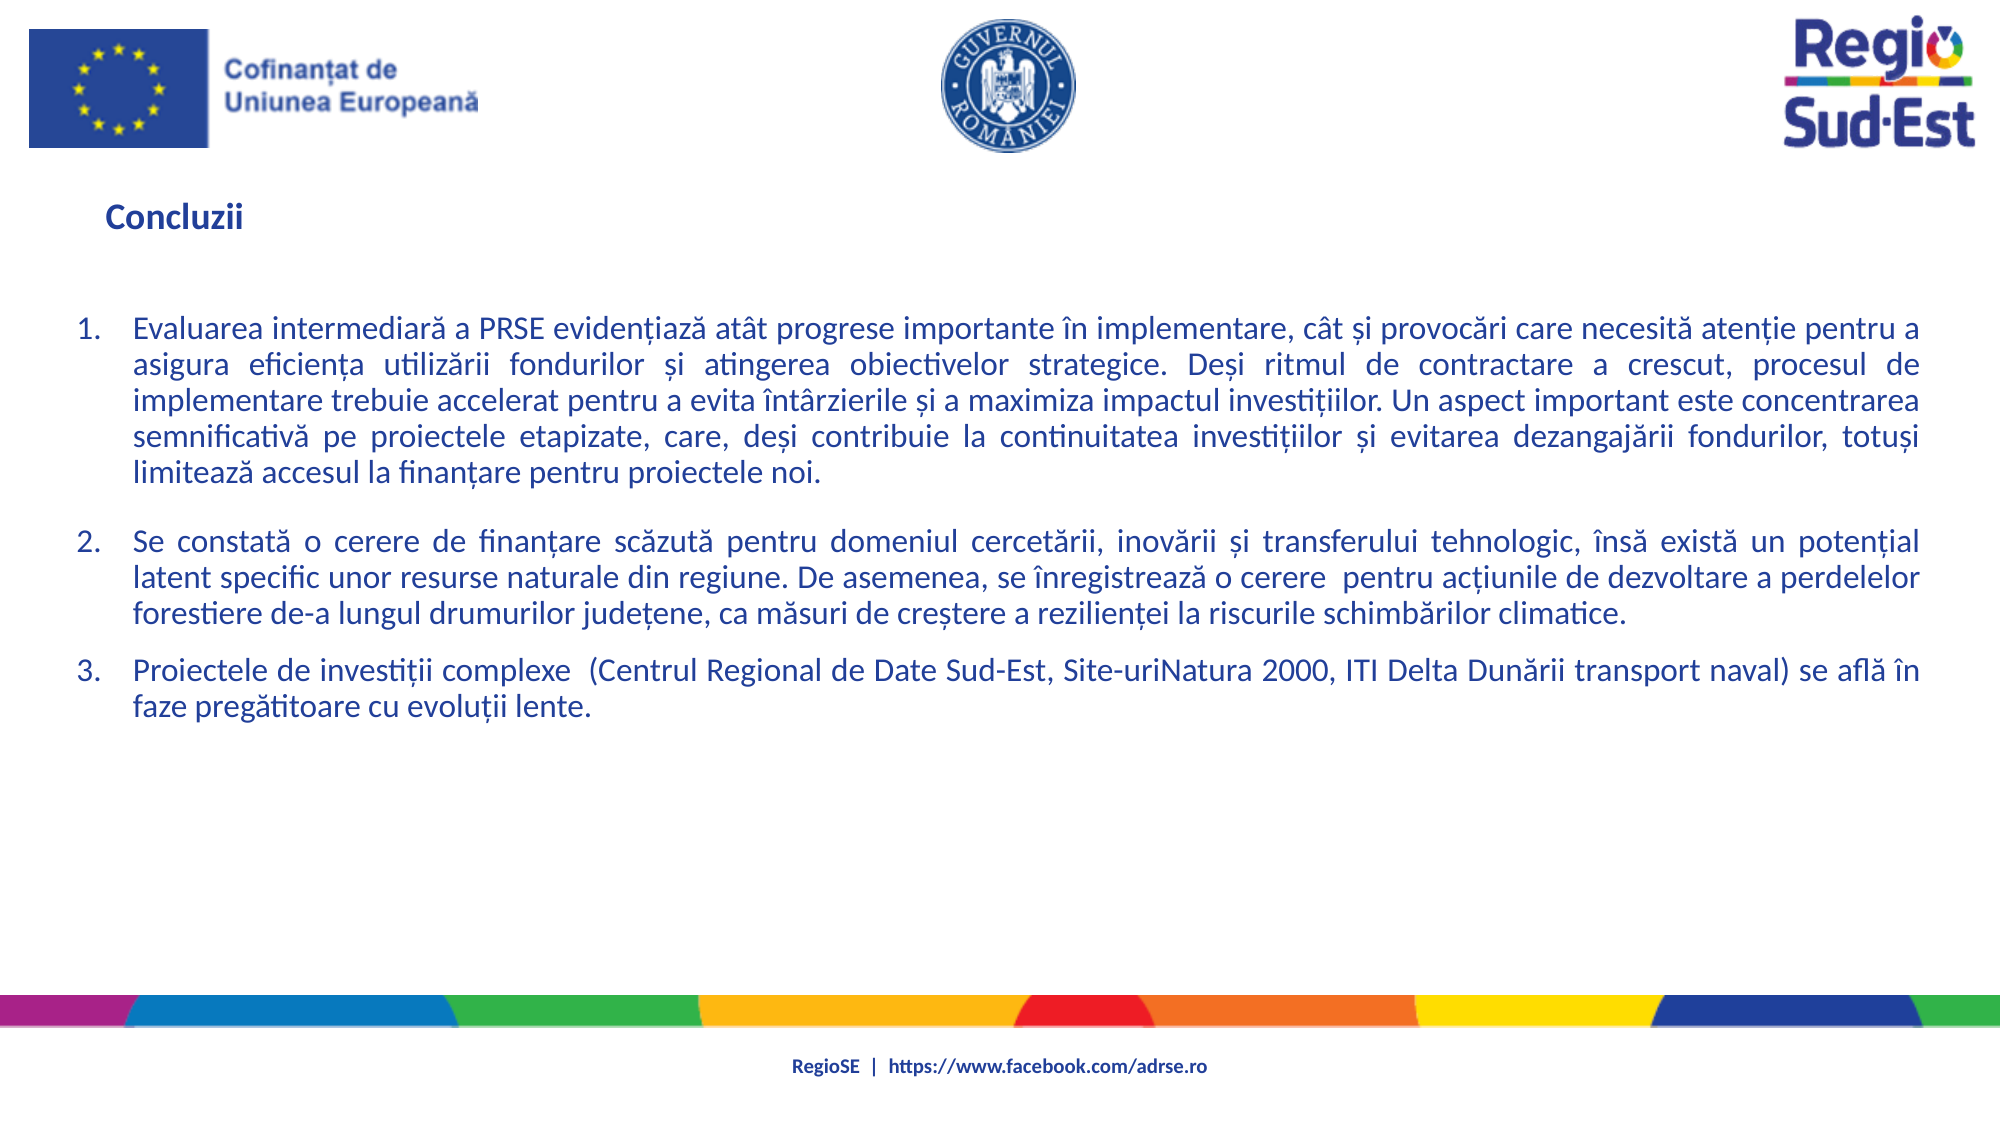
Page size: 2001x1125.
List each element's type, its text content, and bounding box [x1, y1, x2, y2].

picture [0, 995, 2000, 1029]
text_box RegioSE | https://www.facebook.com/adrse.ro [776, 1029, 1223, 1085]
picture [1759, 0, 2000, 220]
text_box Concluzii [90, 184, 1191, 245]
picture [941, 19, 1076, 153]
picture [28, 28, 478, 148]
text_box Evaluarea intermediară a PRSE evidențiază atât progrese importante în implementare, cât și provocări care necesită atenție pentru a asigura eficiența utilizării fondurilor și atingerea obiectivelor strategice. Deși ritmul de contractare a crescut, procesul de implementare trebuie accelerat pentru a evita întârzierile și a maximiza impactul investițiilor. Un aspect important este concentrarea semnificativă pe proiectele etapizate, care, deși contribuie la continuitatea investițiilor și evitarea dezangajării fondurilor, totuși limitează accesul la finanțare pentru proiectele noi. Se constată o cerere de finanțare scăzută pentru domeniul cercetării, inovării și transferului tehnologic, însă există un potențial latent specific unor resurse naturale din regiune. De asemenea, se înregistrează o cerere pentru acțiunile de dezvoltare a perdelelor forestiere de-a lungul drumurilor județene, ca măsuri de creștere a rezilienței la riscurile schimbărilor climatice. Proiectele de investiții complexe (Centrul Regional de Date Sud-Est, Site-uriNatura 2000, ITI Delta Dunării transport naval) se află în faze pregătitoare cu evoluții lente. [61, 303, 1939, 412]
